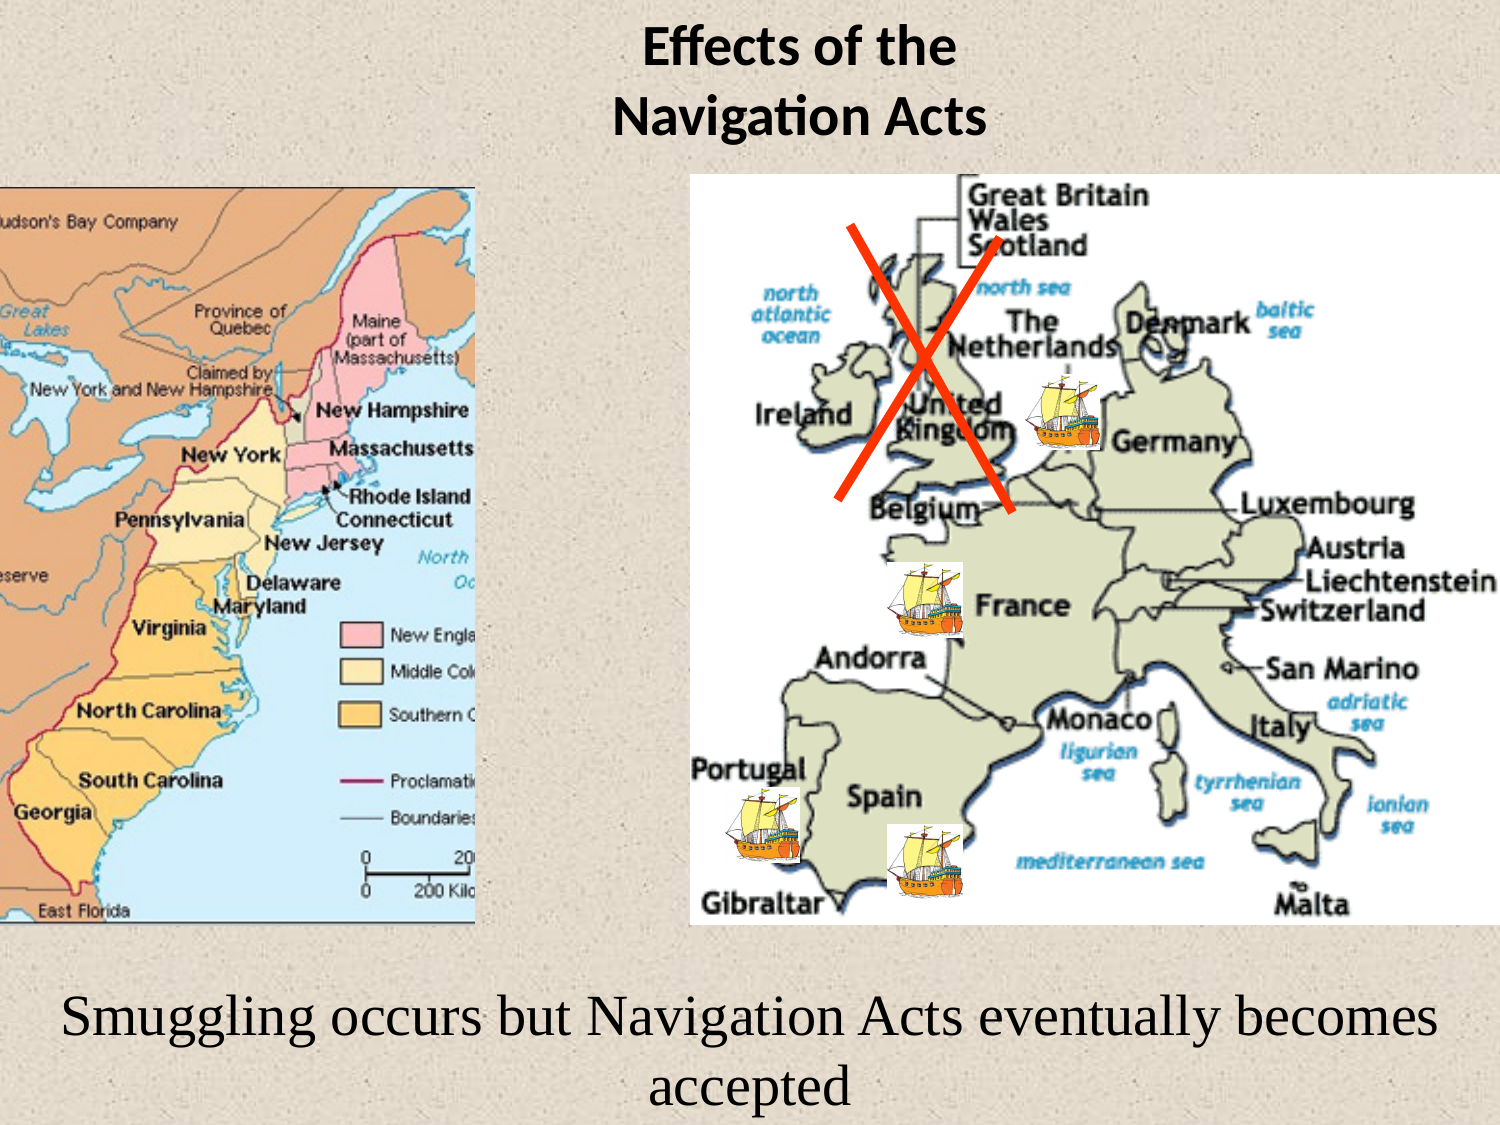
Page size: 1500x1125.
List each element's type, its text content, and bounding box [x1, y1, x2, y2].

text_box Smuggling occurs but Navigation Acts eventually becomes accepted [0, 970, 1500, 1125]
text_box Effects of the Navigation Acts [531, 0, 1069, 155]
picture [0, 0, 1500, 970]
